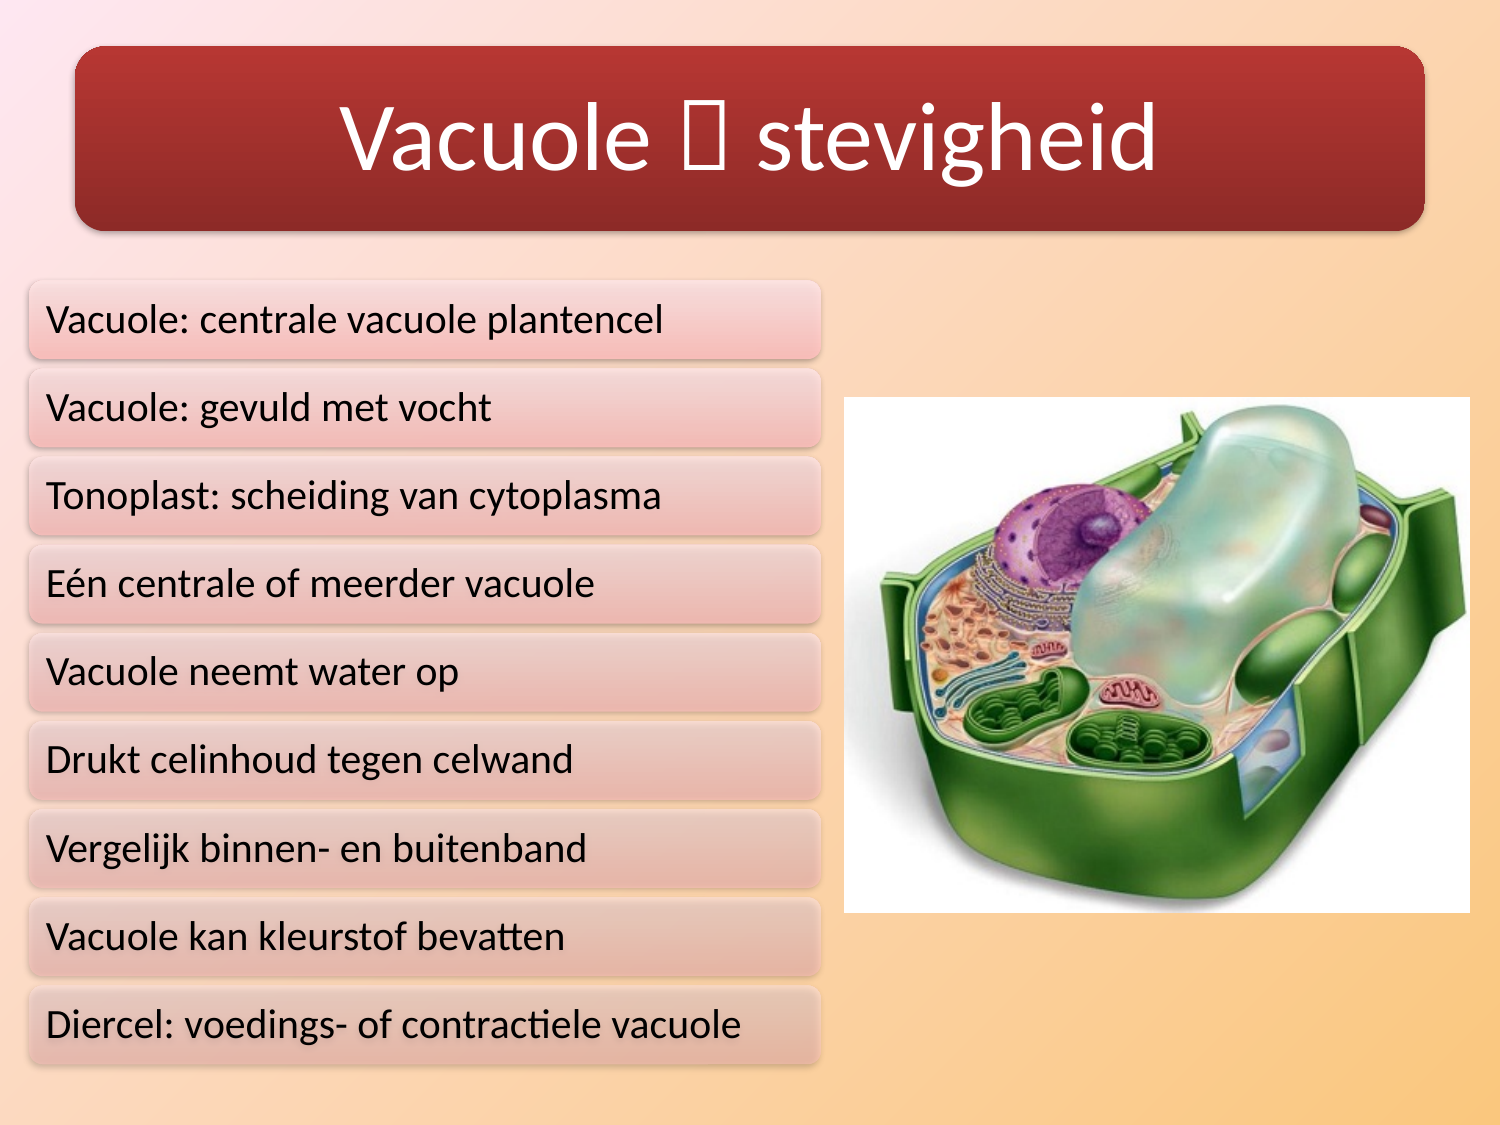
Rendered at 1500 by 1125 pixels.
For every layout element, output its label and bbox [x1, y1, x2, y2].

picture [844, 396, 1470, 913]
text_box [74, 44, 1426, 233]
list [29, 262, 822, 1083]
